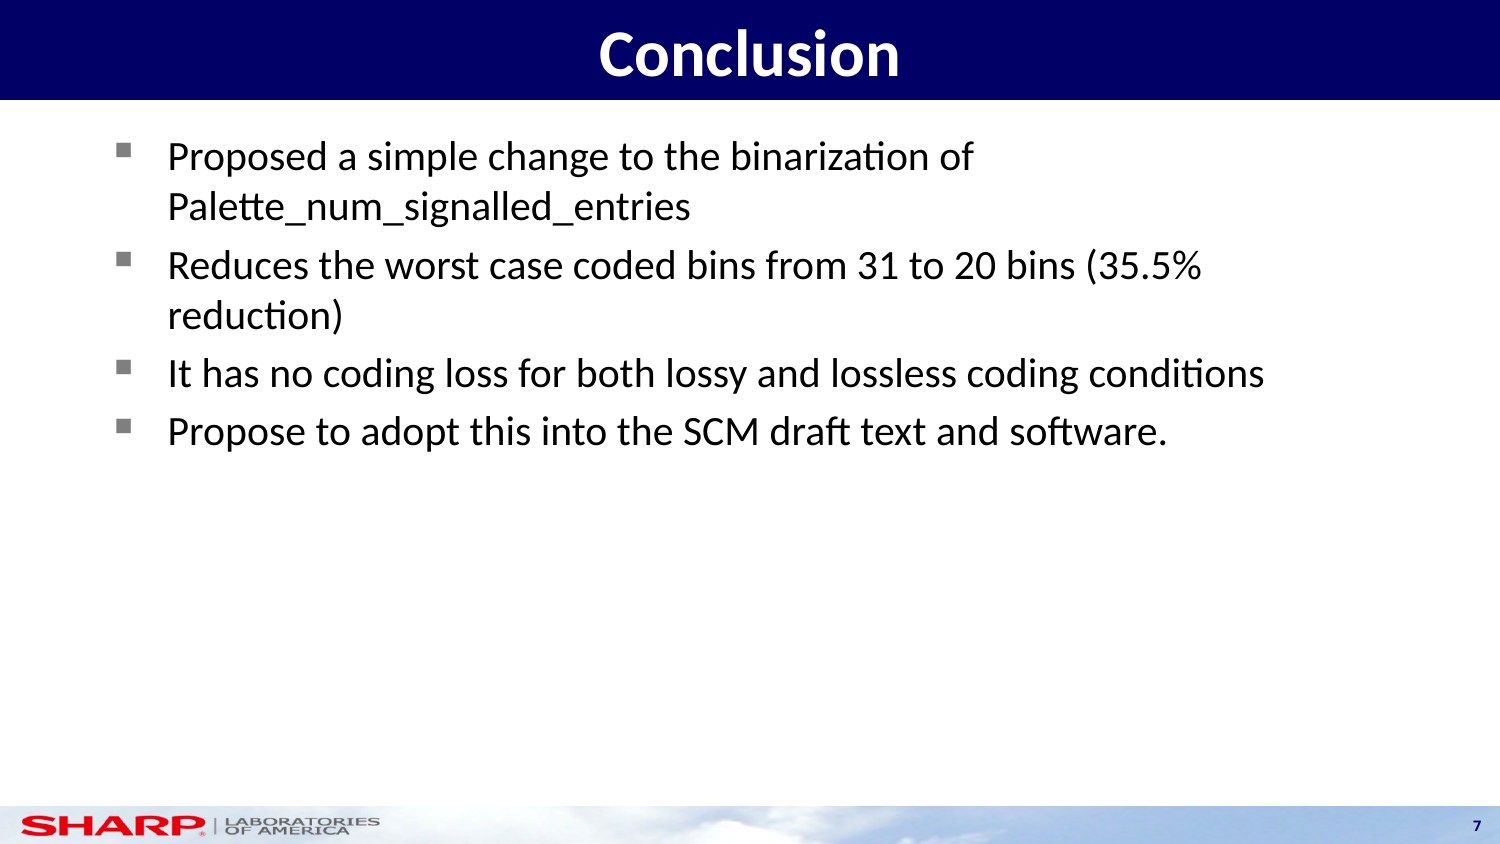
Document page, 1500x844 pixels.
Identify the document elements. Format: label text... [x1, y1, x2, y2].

picture [0, 806, 1500, 844]
list Proposed a simple change to the binarization of Palette_num_signalled_entries Reduces the worst case coded bins from 31 to 20 bins (35.5% reduction) It has no coding loss for both lossy and lossless coding conditions Propose to adopt this into the SCM draft text and software. [99, 121, 1376, 760]
title Conclusion [16, 0, 1484, 101]
